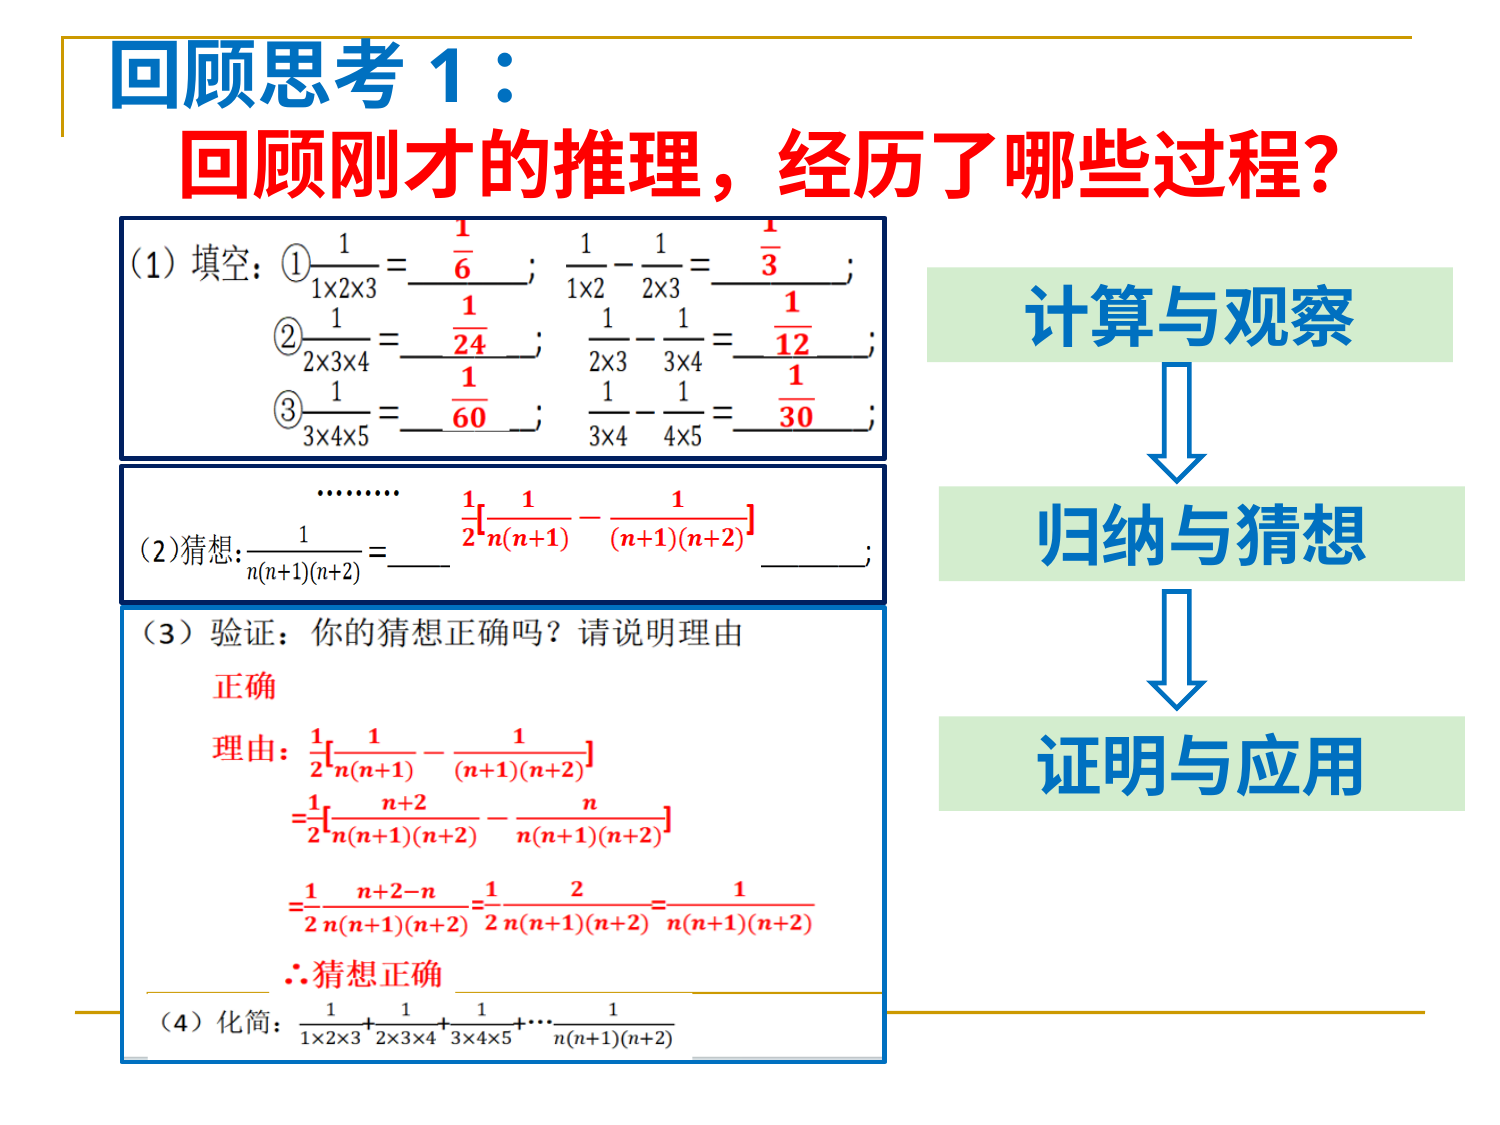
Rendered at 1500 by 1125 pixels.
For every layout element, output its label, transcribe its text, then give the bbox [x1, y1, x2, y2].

text_box 计算与观察 [927, 267, 1453, 363]
picture [124, 220, 883, 457]
picture [124, 609, 883, 1060]
text_box 回顾思考1： 回顾刚才的推理，经历了哪些过程？ [93, 20, 1500, 305]
text_box [1149, 363, 1205, 483]
picture [124, 468, 883, 601]
text_box 证明与应用 [938, 716, 1465, 811]
text_box [1149, 590, 1205, 710]
text_box 归纳与猜想 [938, 486, 1465, 582]
